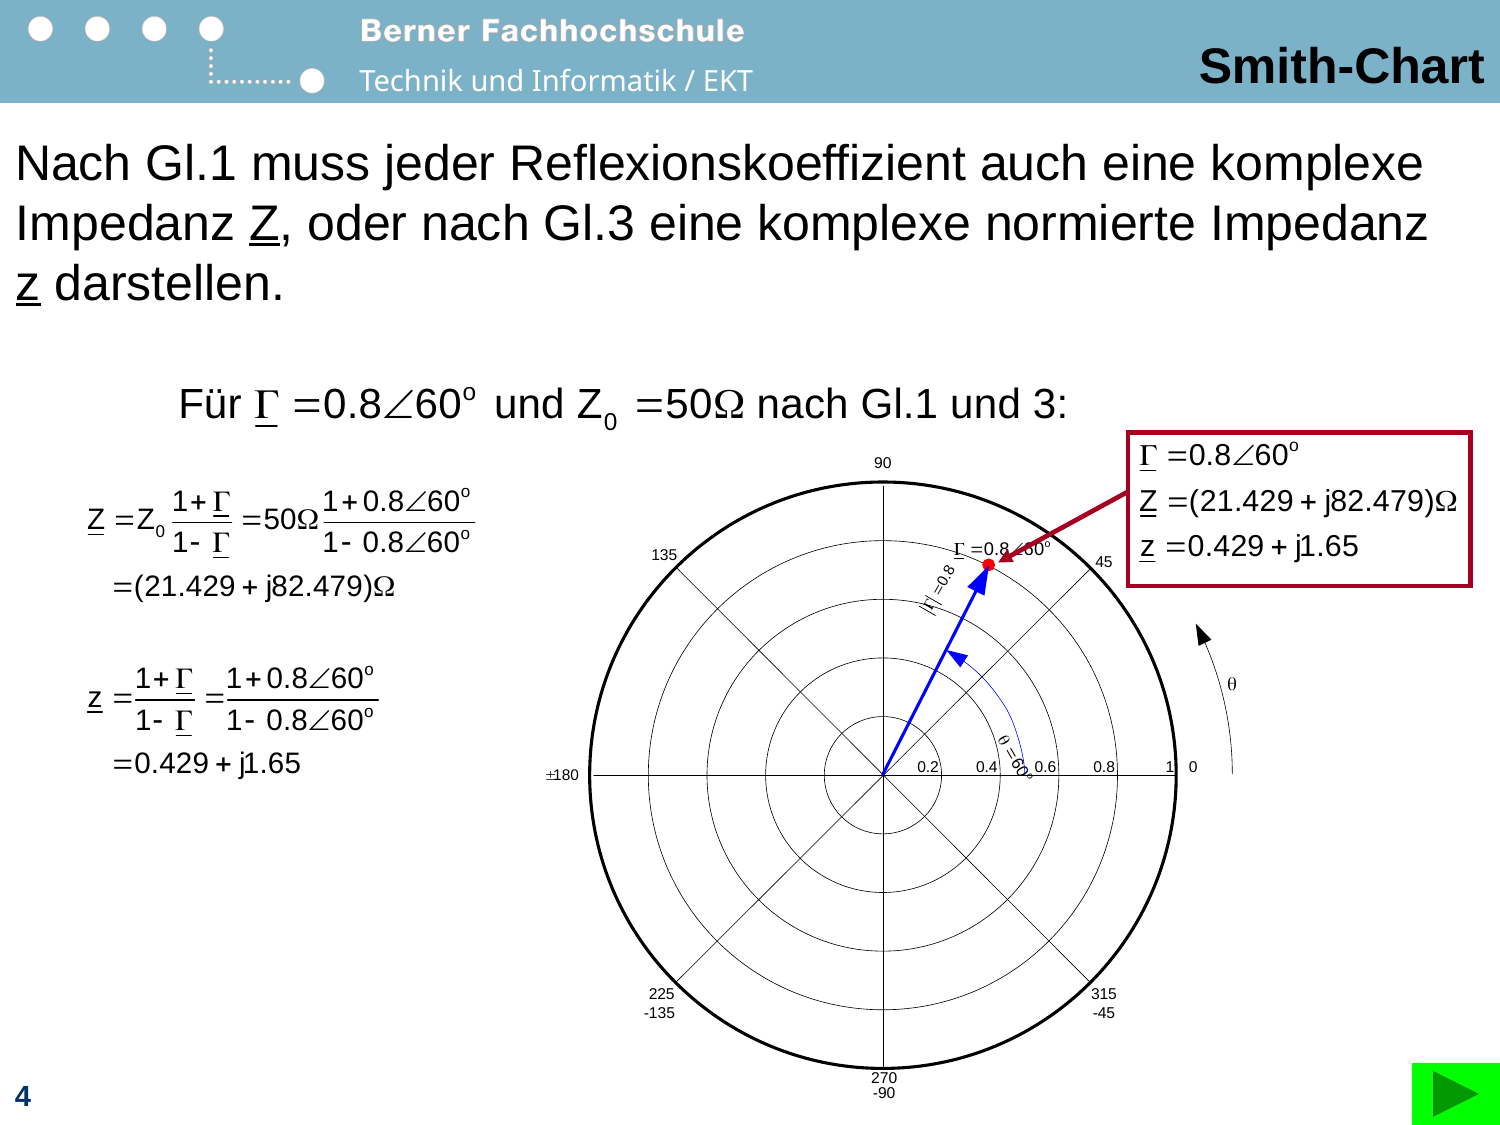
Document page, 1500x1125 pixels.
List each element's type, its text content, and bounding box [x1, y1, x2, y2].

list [82, 477, 481, 787]
list Nach Gl.1 muss jeder Reflexionskoeffizient auch eine komplexe Impedanz Z, oder nach Gl.3 eine komplexe normierte Impedanz z darstellen. [0, 122, 1483, 298]
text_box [1134, 432, 1464, 570]
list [537, 432, 1259, 1125]
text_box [174, 373, 1075, 441]
picture [0, 0, 1500, 111]
title Smith-Chart [643, 0, 1500, 102]
text_box [1411, 1062, 1500, 1125]
text_box [1262, 432, 1471, 587]
